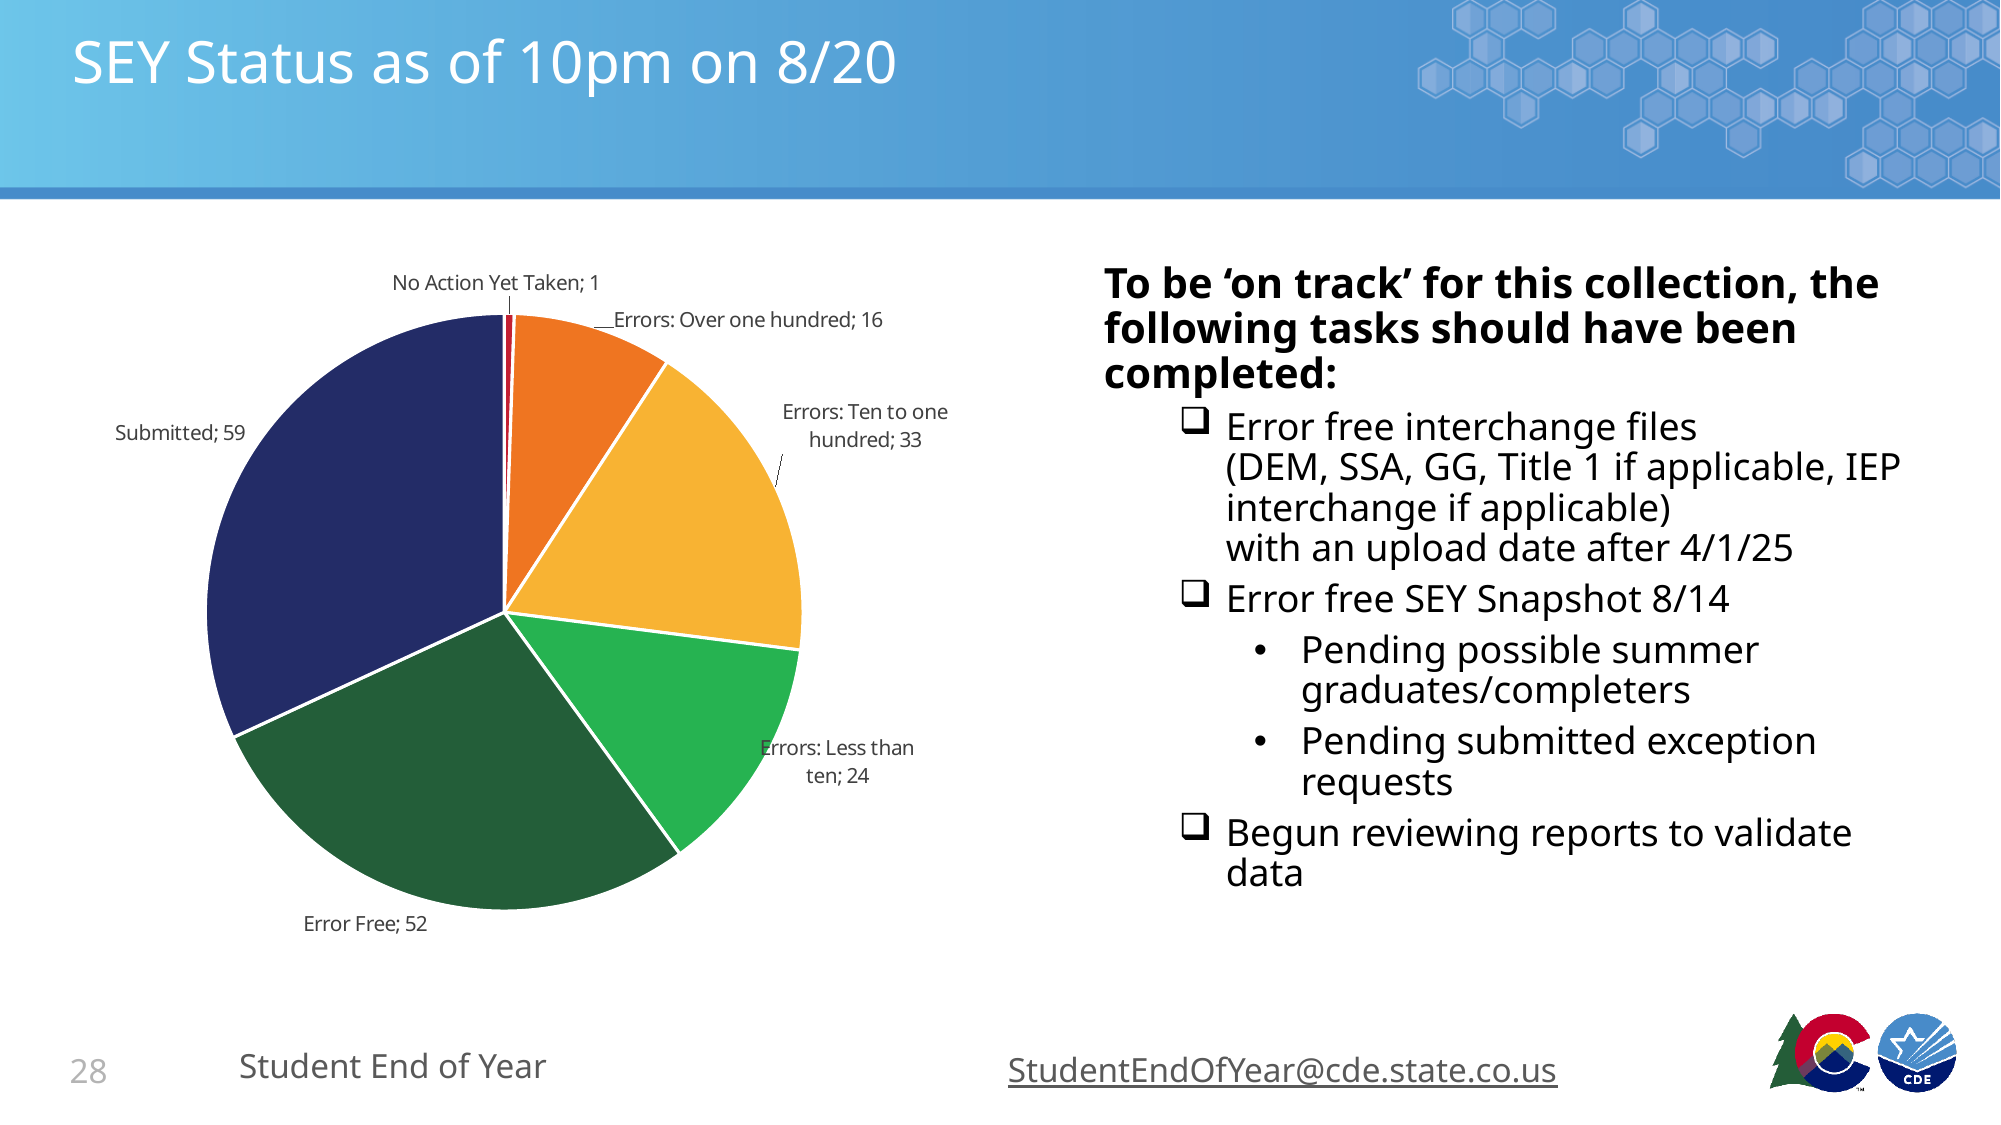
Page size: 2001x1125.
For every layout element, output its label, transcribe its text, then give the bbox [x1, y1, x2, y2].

list Student End of Year [224, 1042, 960, 1103]
chart [56, 254, 1089, 991]
title SEY Status as of 10pm on 8/20 [72, 33, 1396, 182]
list StudentEndOfYear@cde.state.co.us [992, 1042, 1714, 1103]
picture [1768, 1012, 1957, 1093]
picture [0, 0, 2000, 200]
list To be ‘on track’ for this collection, the following tasks should have been completed: Error free interchange files (DEM, SSA, GG, Title 1 if applicable, IEP interchange if applicable) with an upload date after 4/1/25 Error free SEY Snapshot 8/14 Pending possible summer graduates/completers Pending submitted exception requests Begun reviewing reports to validate data [1089, 254, 1939, 969]
slide_number 28 [54, 1042, 191, 1103]
